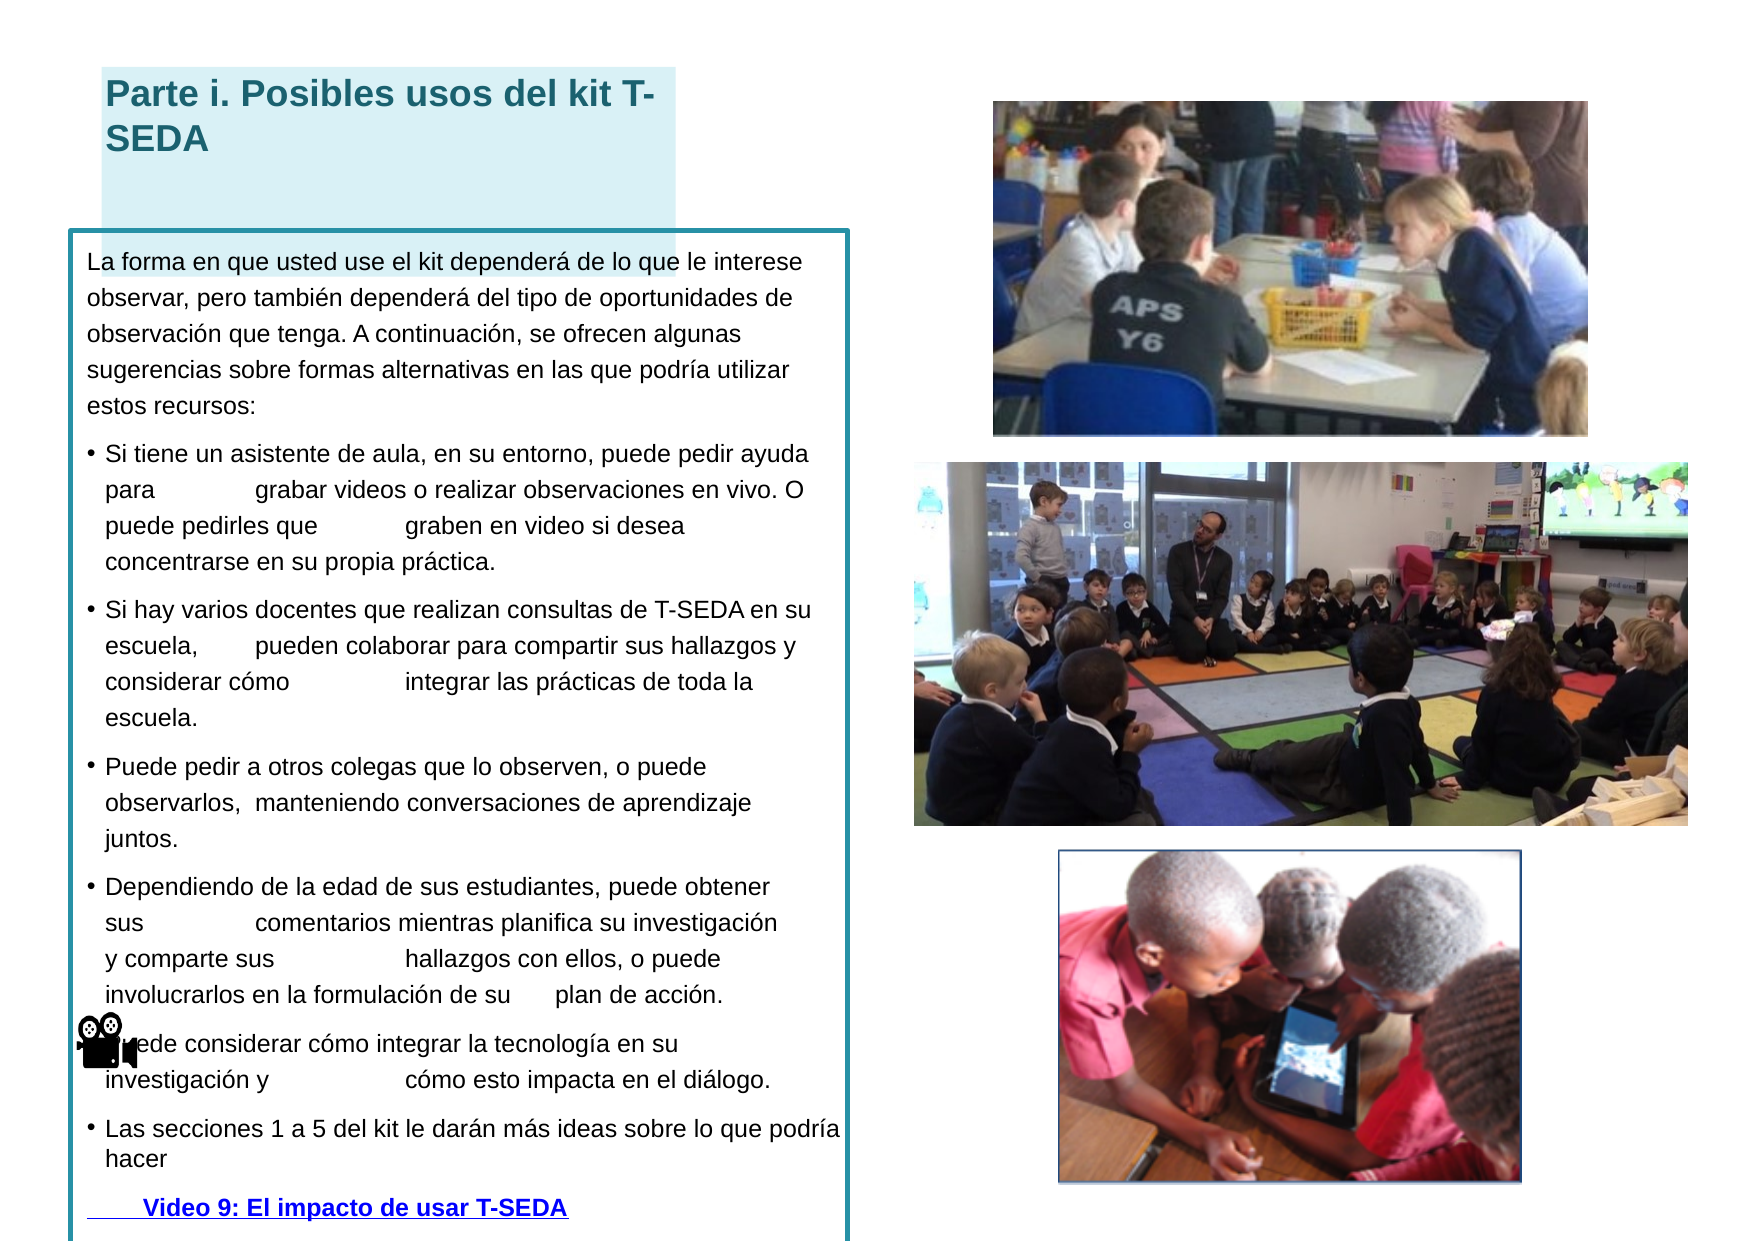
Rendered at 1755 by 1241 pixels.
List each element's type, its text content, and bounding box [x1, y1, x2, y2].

text_box [70, 996, 143, 1083]
text_box La forma en que usted use el kit dependerá de lo que le interese observar, pero también dependerá del tipo de oportunidades de observación que tenga. A continuación, se ofrecen algunas sugerencias sobre formas alternativas en las que podría utilizar estos recursos: Si tiene un asistente de aula, en su entorno, puede pedir ayuda para grabar videos o realizar observaciones en vivo. O puede pedirles que graben en video si desea concentrarse en su propia práctica. Si hay varios docentes que realizan consultas de T-SEDA en su escuela, pueden colaborar para compartir sus hallazgos y considerar cómo integrar las prácticas de toda la escuela. Puede pedir a otros colegas que lo observen, o puede observarlos, manteniendo conversaciones de aprendizaje juntos. Dependiendo de la edad de sus estudiantes, puede obtener sus comentarios mientras planifica su investigación y comparte sus hallazgos con ellos, o puede involucrarlos en la formulación de su plan de acción. Puede considerar cómo integrar la tecnología en su investigación y cómo esto impacta en el diálogo. Las secciones 1 a 5 del kit le darán más ideas sobre lo que podría hacer Video 9: El impacto de usar T-SEDA [70, 230, 848, 1241]
picture [913, 462, 1689, 826]
title Parte i. Posibles usos del kit T-SEDA [101, 66, 676, 230]
picture [993, 101, 1588, 437]
picture [1057, 848, 1522, 1185]
